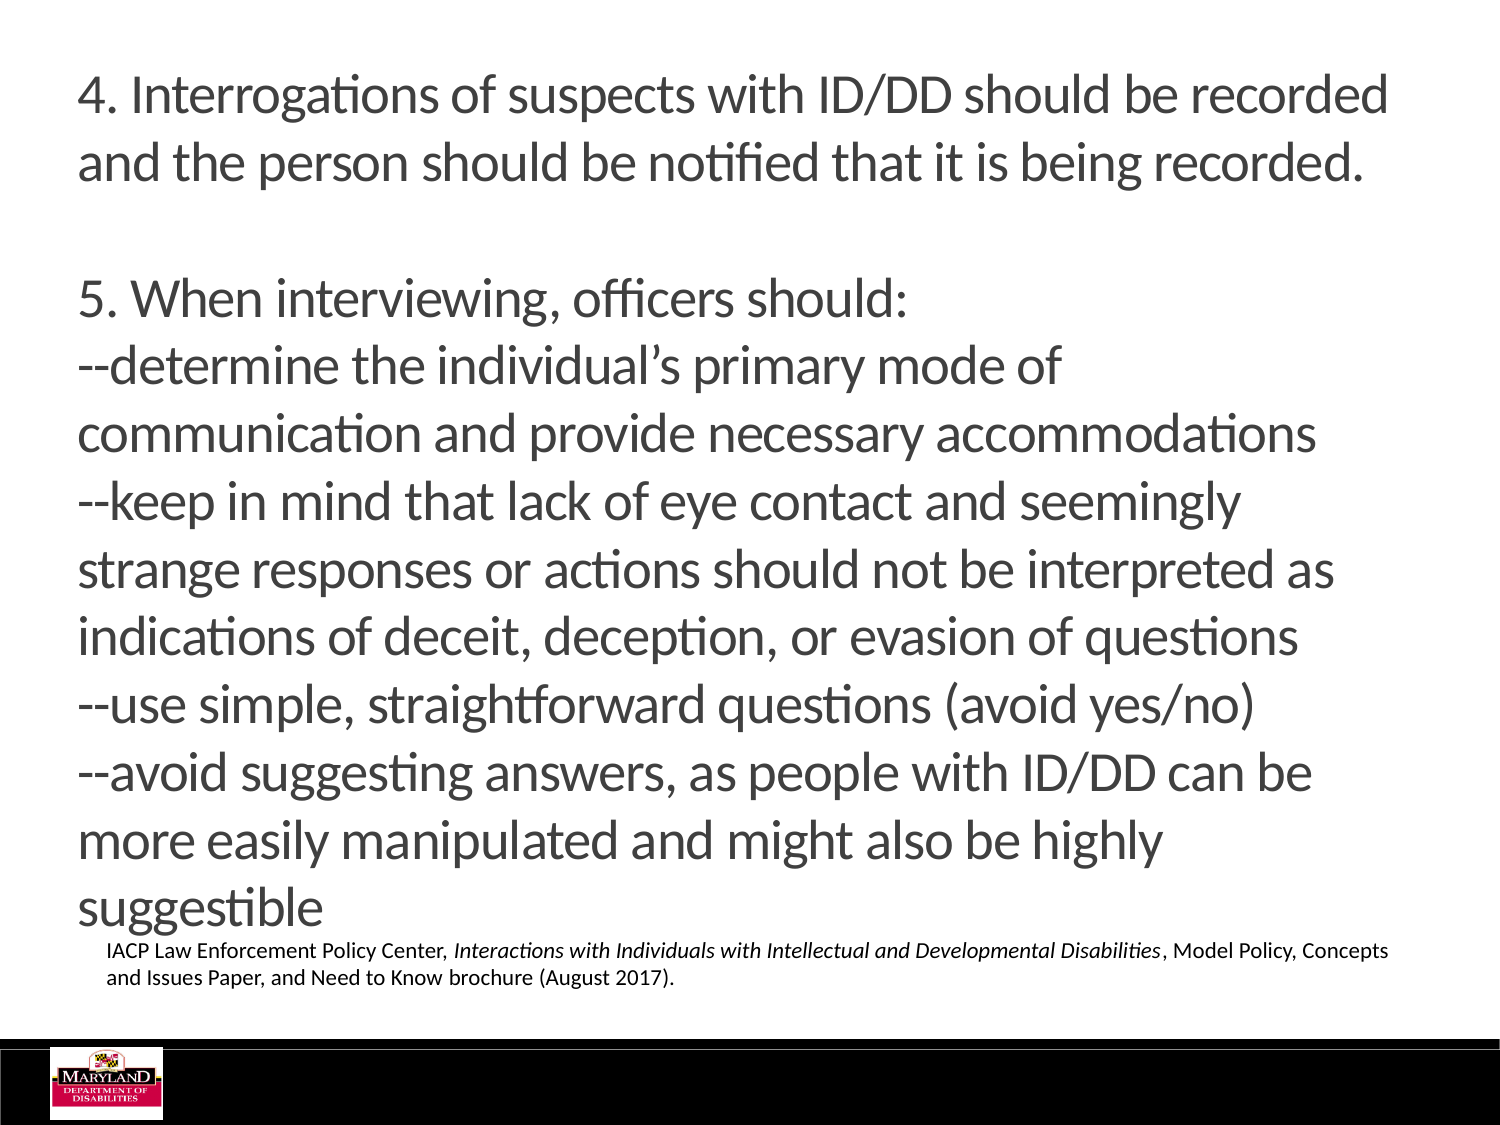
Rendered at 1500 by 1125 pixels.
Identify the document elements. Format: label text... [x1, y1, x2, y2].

text_box IACP Law Enforcement Policy Center, Interactions with Individuals with Intellectual and Developmental Disabilities, Model Policy, Concepts and Issues Paper, and Need to Know brochure (August 2017). [91, 927, 1417, 998]
picture [50, 1047, 163, 1120]
title 4. Interrogations of suspects with ID/DD should be recorded and the person should be notified that it is being recorded. 5. When interviewing, officers should: --determine the individual’s primary mode of communication and provide necessary accommodations --keep in mind that lack of eye contact and seemingly strange responses or actions should not be interpreted as indications of deceit, deception, or evasion of questions --use simple, straightforward questions (avoid yes/no) --avoid suggesting answers, as people with ID/DD can be more easily manipulated and might also be highly suggestible [62, 50, 1413, 1005]
